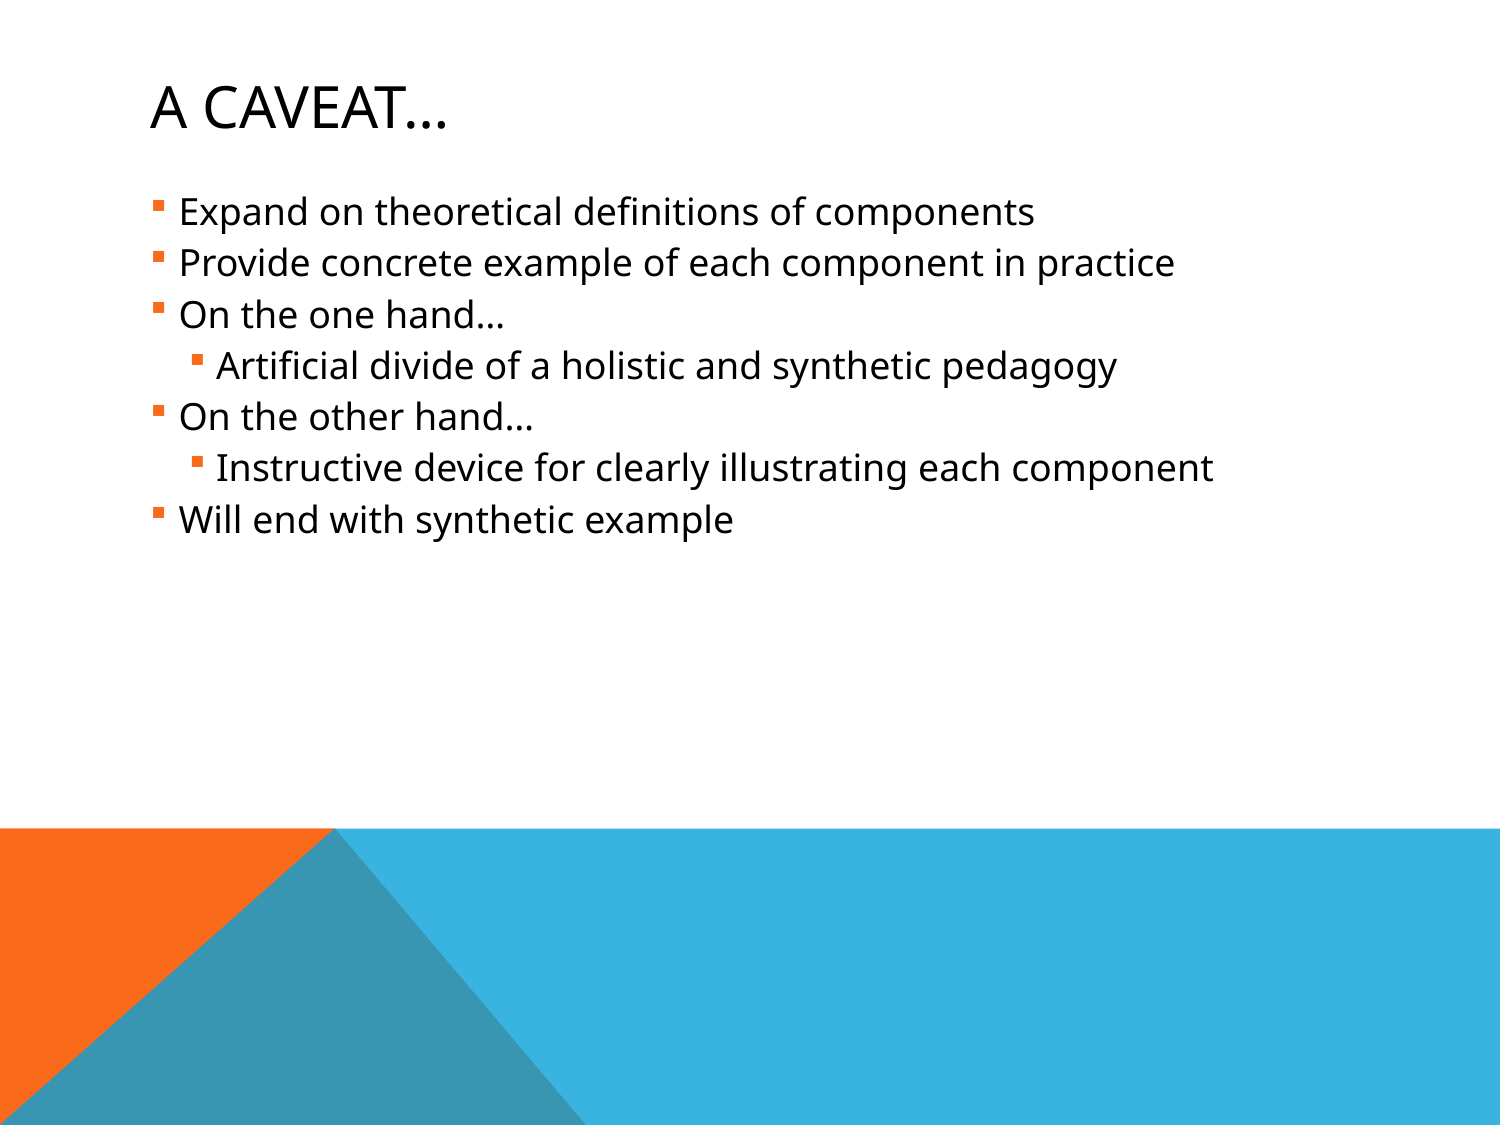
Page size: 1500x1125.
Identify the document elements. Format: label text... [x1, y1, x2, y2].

list Expand on theoretical definitions of components Provide concrete example of each component in practice On the one hand… Artificial divide of a holistic and synthetic pedagogy On the other hand… Instructive device for clearly illustrating each component Will end with synthetic example [135, 180, 1369, 768]
title a caveat… [135, 60, 1369, 150]
